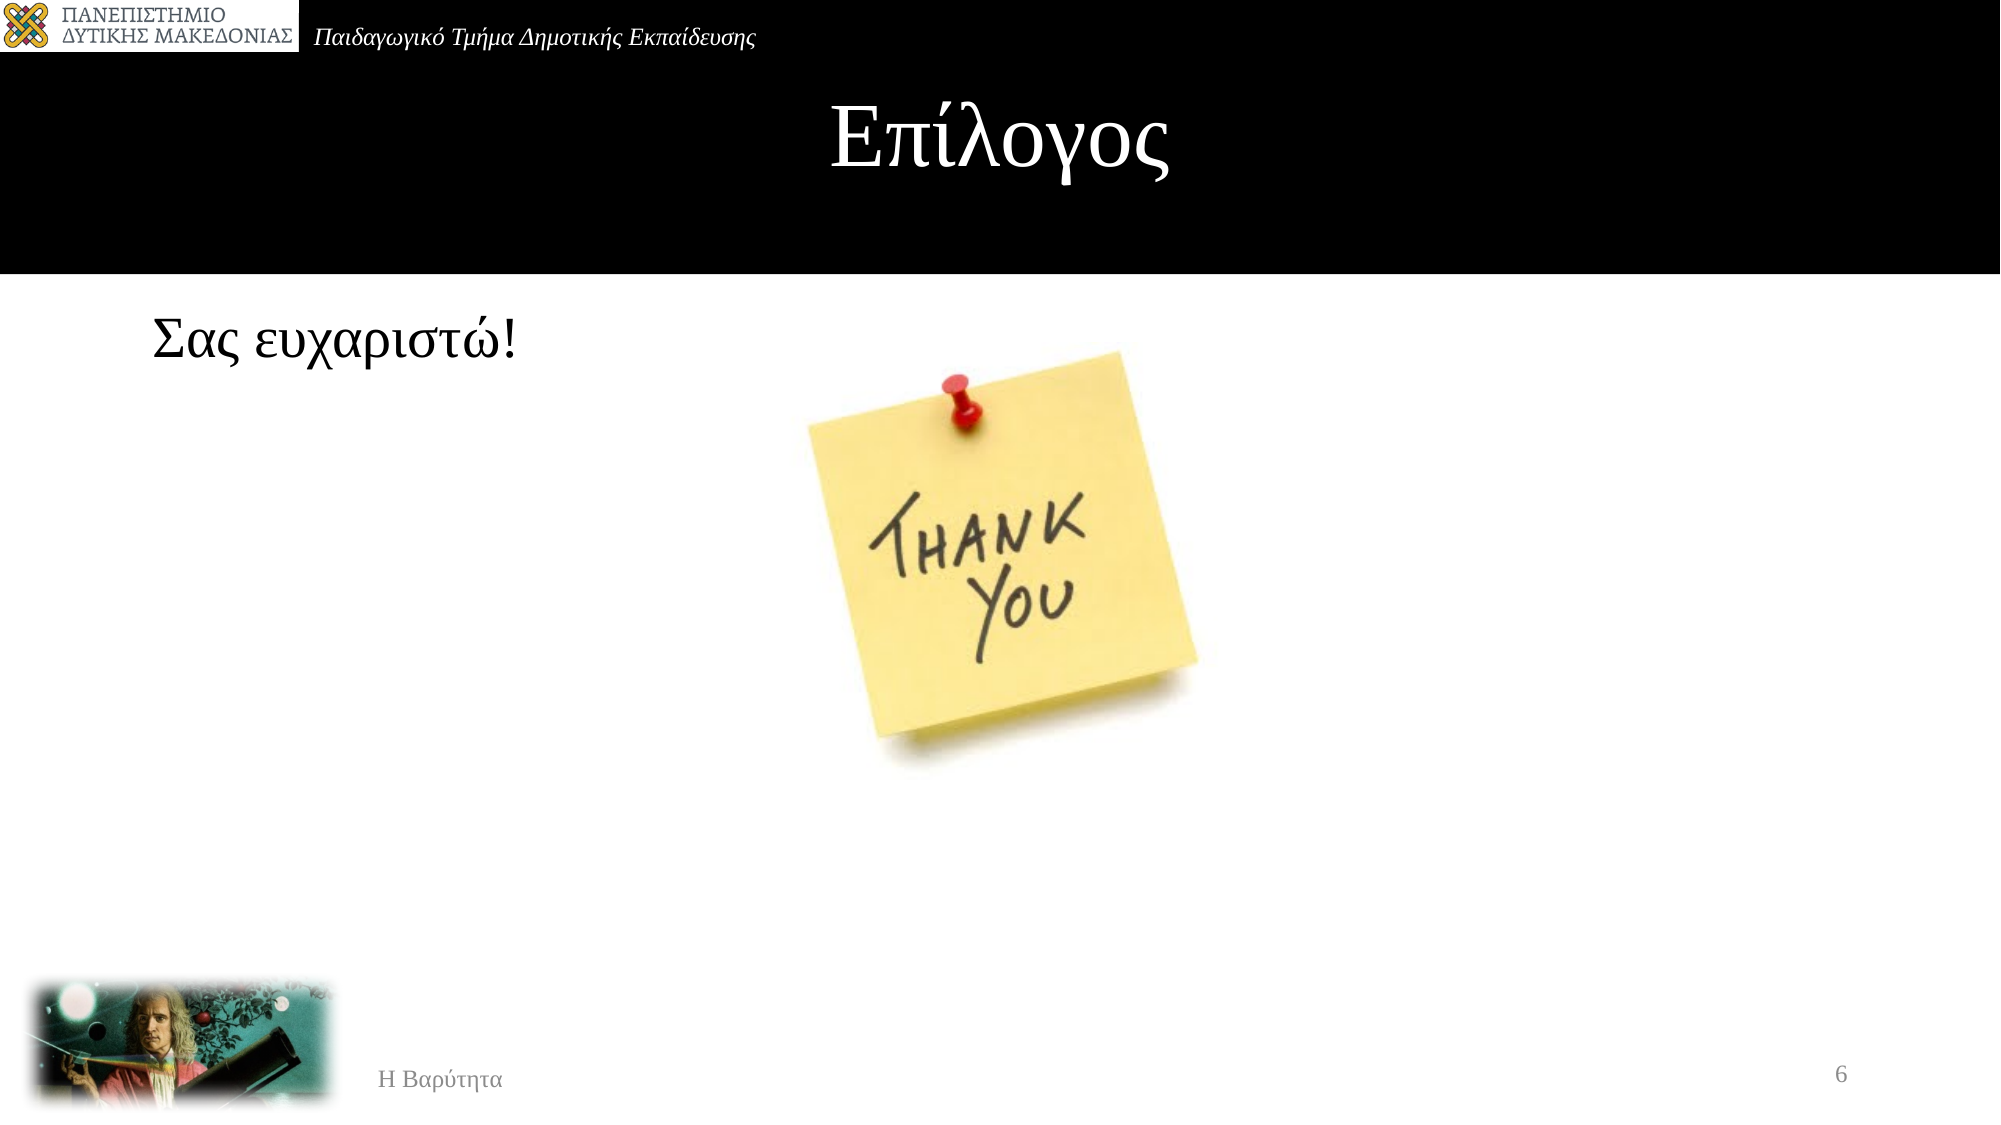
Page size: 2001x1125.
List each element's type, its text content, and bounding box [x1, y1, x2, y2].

list Σας ευχαριστώ! [137, 299, 1863, 1014]
text_box Παιδαγωγικό Τμήμα Δημοτικής Εκπαίδευσης [298, 13, 782, 58]
picture [667, 342, 1333, 783]
title Επίλογος [0, 0, 2000, 275]
slide_number 6 [1412, 1042, 1863, 1103]
picture [0, 0, 299, 52]
picture [49, 1001, 314, 1085]
footer Η Βαρύτητα [106, 1048, 782, 1108]
